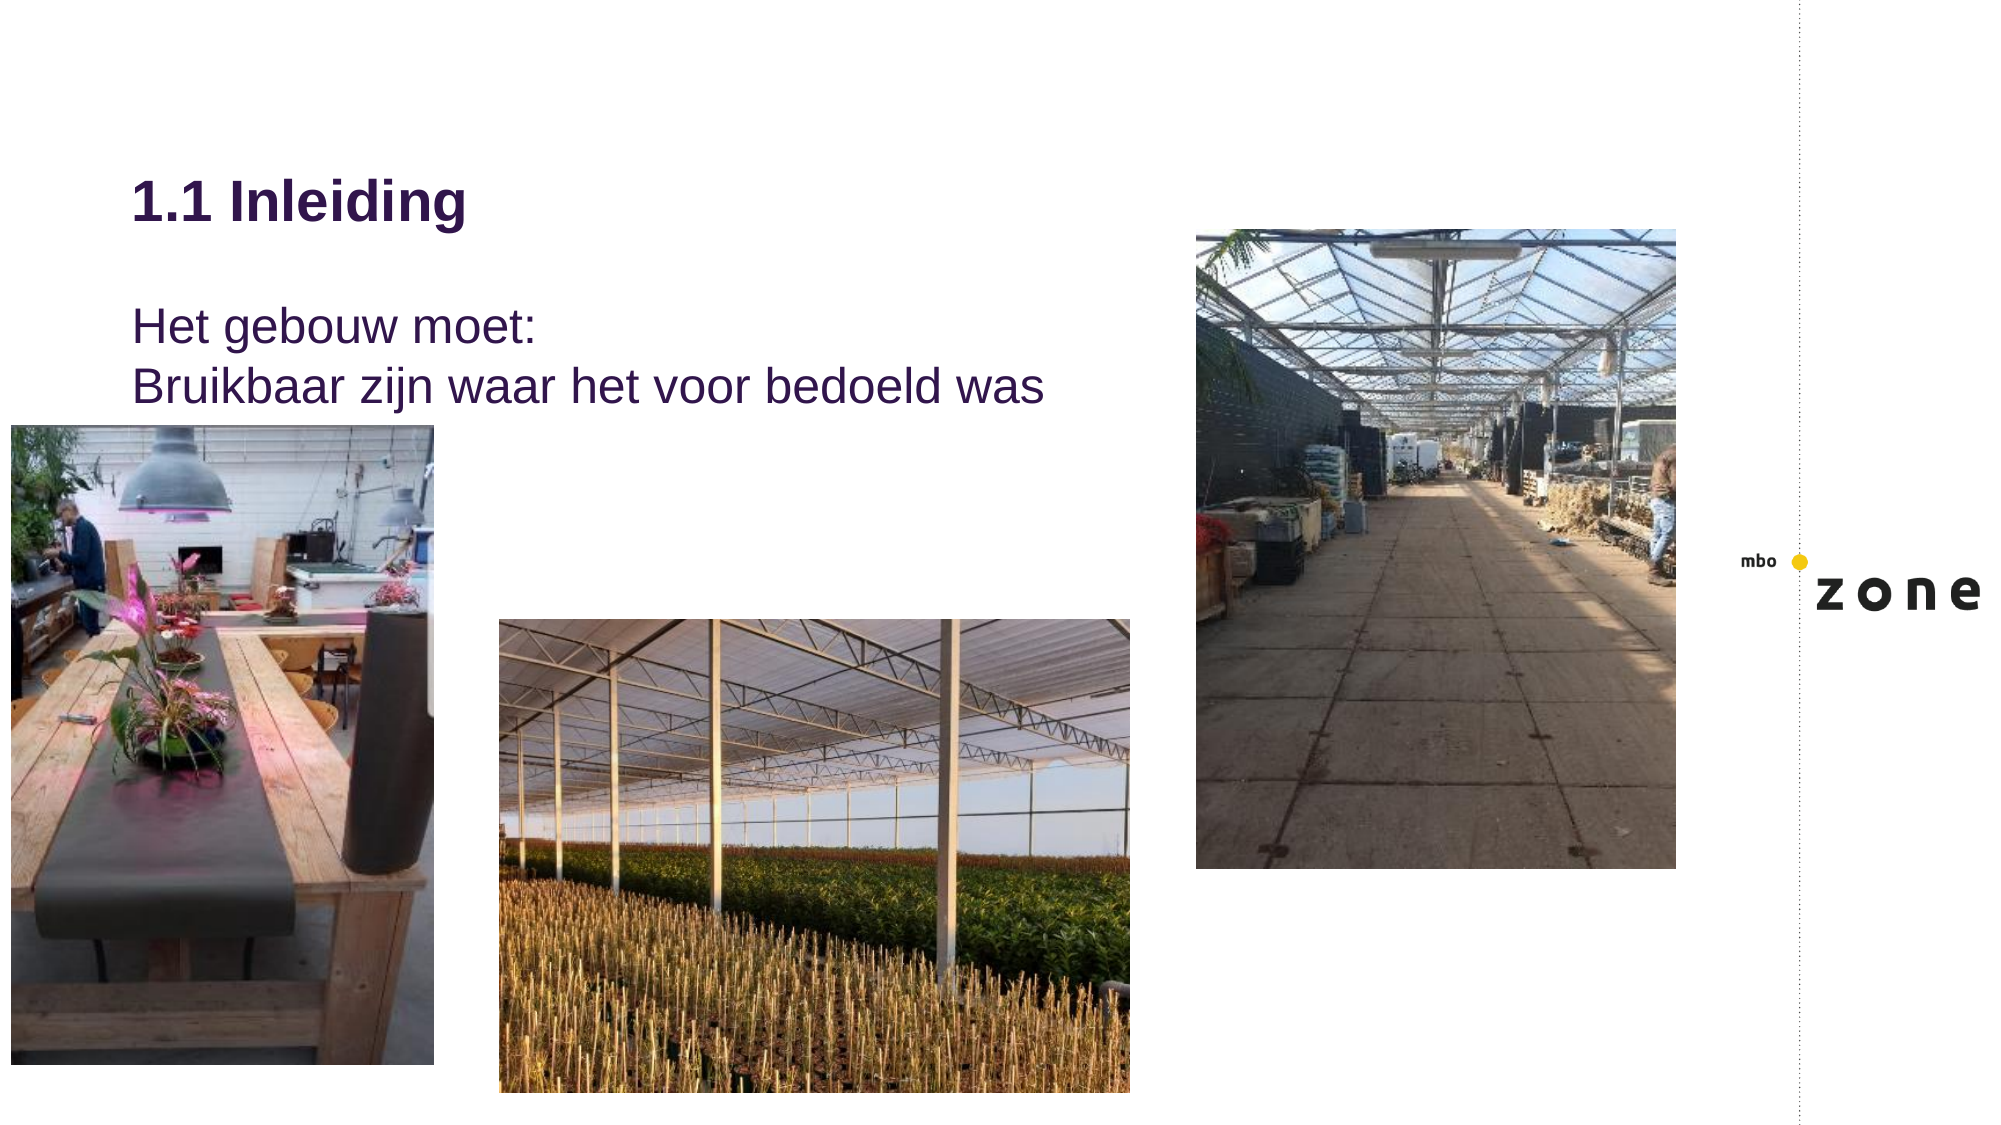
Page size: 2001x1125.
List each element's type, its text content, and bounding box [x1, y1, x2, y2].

picture [499, 619, 1130, 1093]
title 1.1 Inleiding [131, 176, 1352, 426]
picture [11, 425, 434, 1065]
picture [1196, 0, 2001, 1125]
subtitle Het gebouw moet: Bruikbaar zijn waar het voor bedoeld was [434, 293, 1898, 1001]
